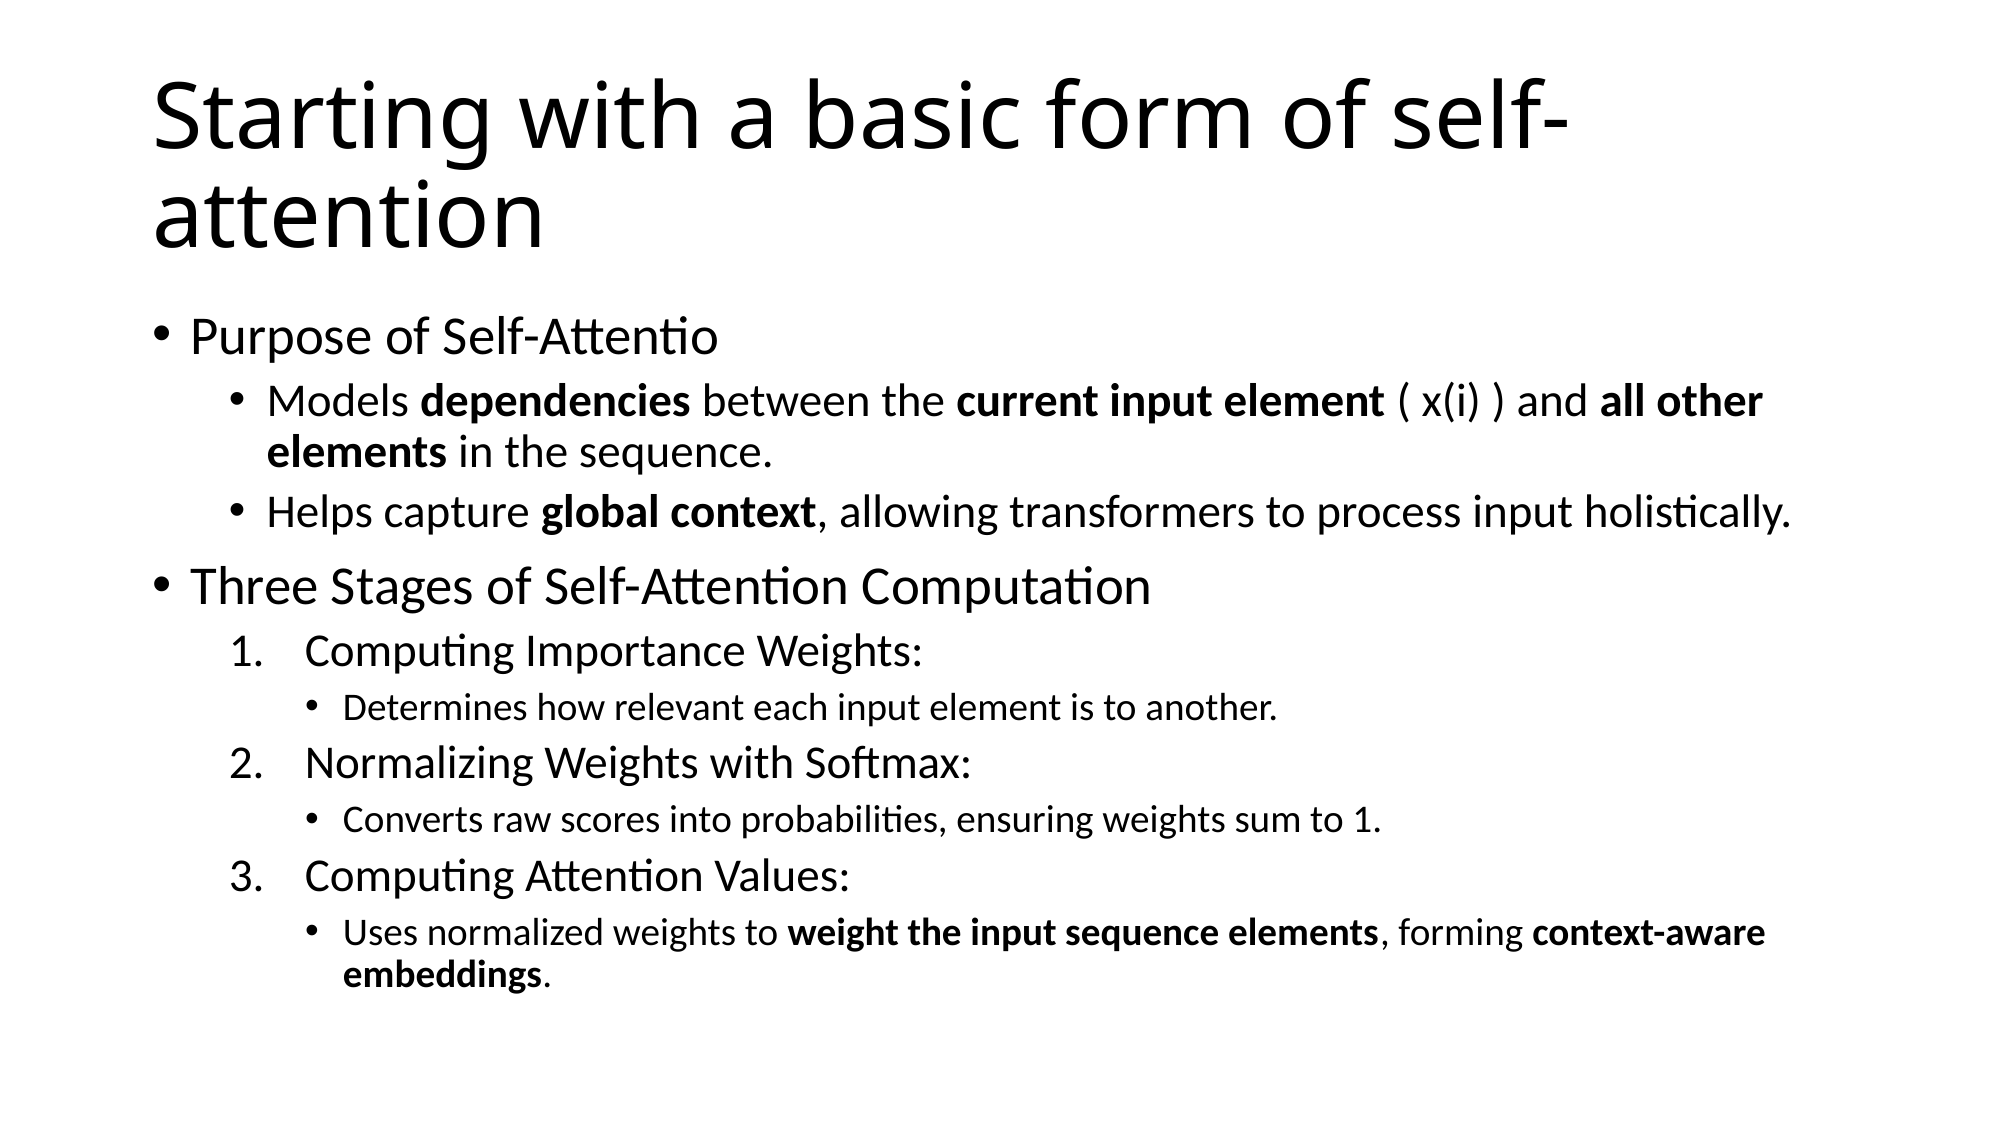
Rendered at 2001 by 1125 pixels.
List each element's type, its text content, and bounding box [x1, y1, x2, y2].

list Purpose of Self-Attentio Models dependencies between the current input element ( x(i) ) and all other elements in the sequence. Helps capture global context, allowing transformers to process input holistically. Three Stages of Self-Attention Computation Computing Importance Weights: Determines how relevant each input element is to another. Normalizing Weights with Softmax: Converts raw scores into probabilities, ensuring weights sum to 1. Computing Attention Values: Uses normalized weights to weight the input sequence elements, forming context-aware embeddings. [137, 299, 1863, 1014]
title Starting with a basic form of self-attention [137, 59, 1863, 278]
